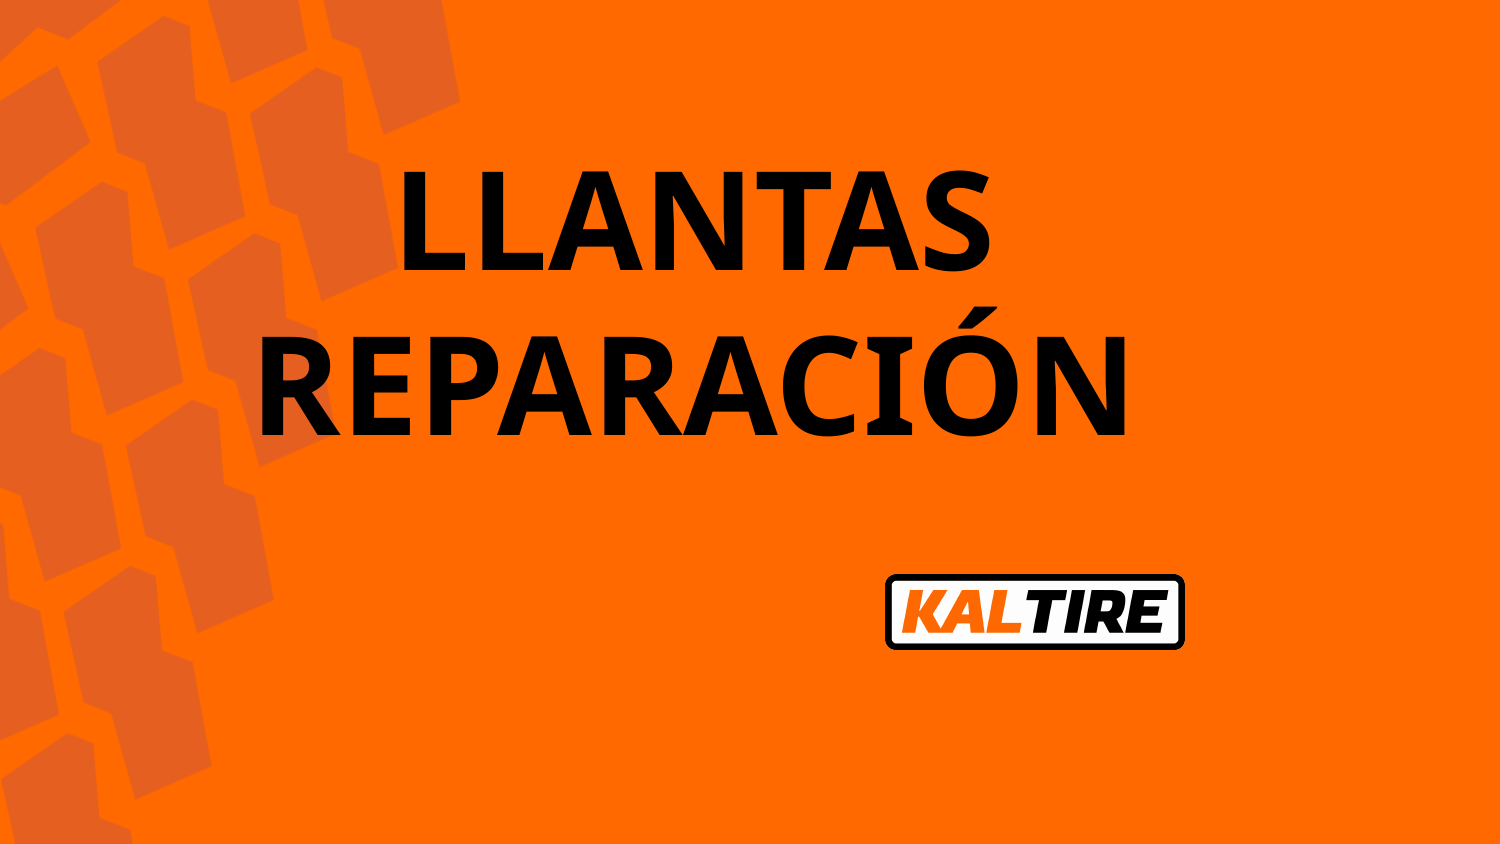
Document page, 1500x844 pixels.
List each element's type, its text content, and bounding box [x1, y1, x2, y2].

picture [0, 0, 1500, 844]
text_box LLANTAS REPARACIÓN [99, 125, 1290, 471]
